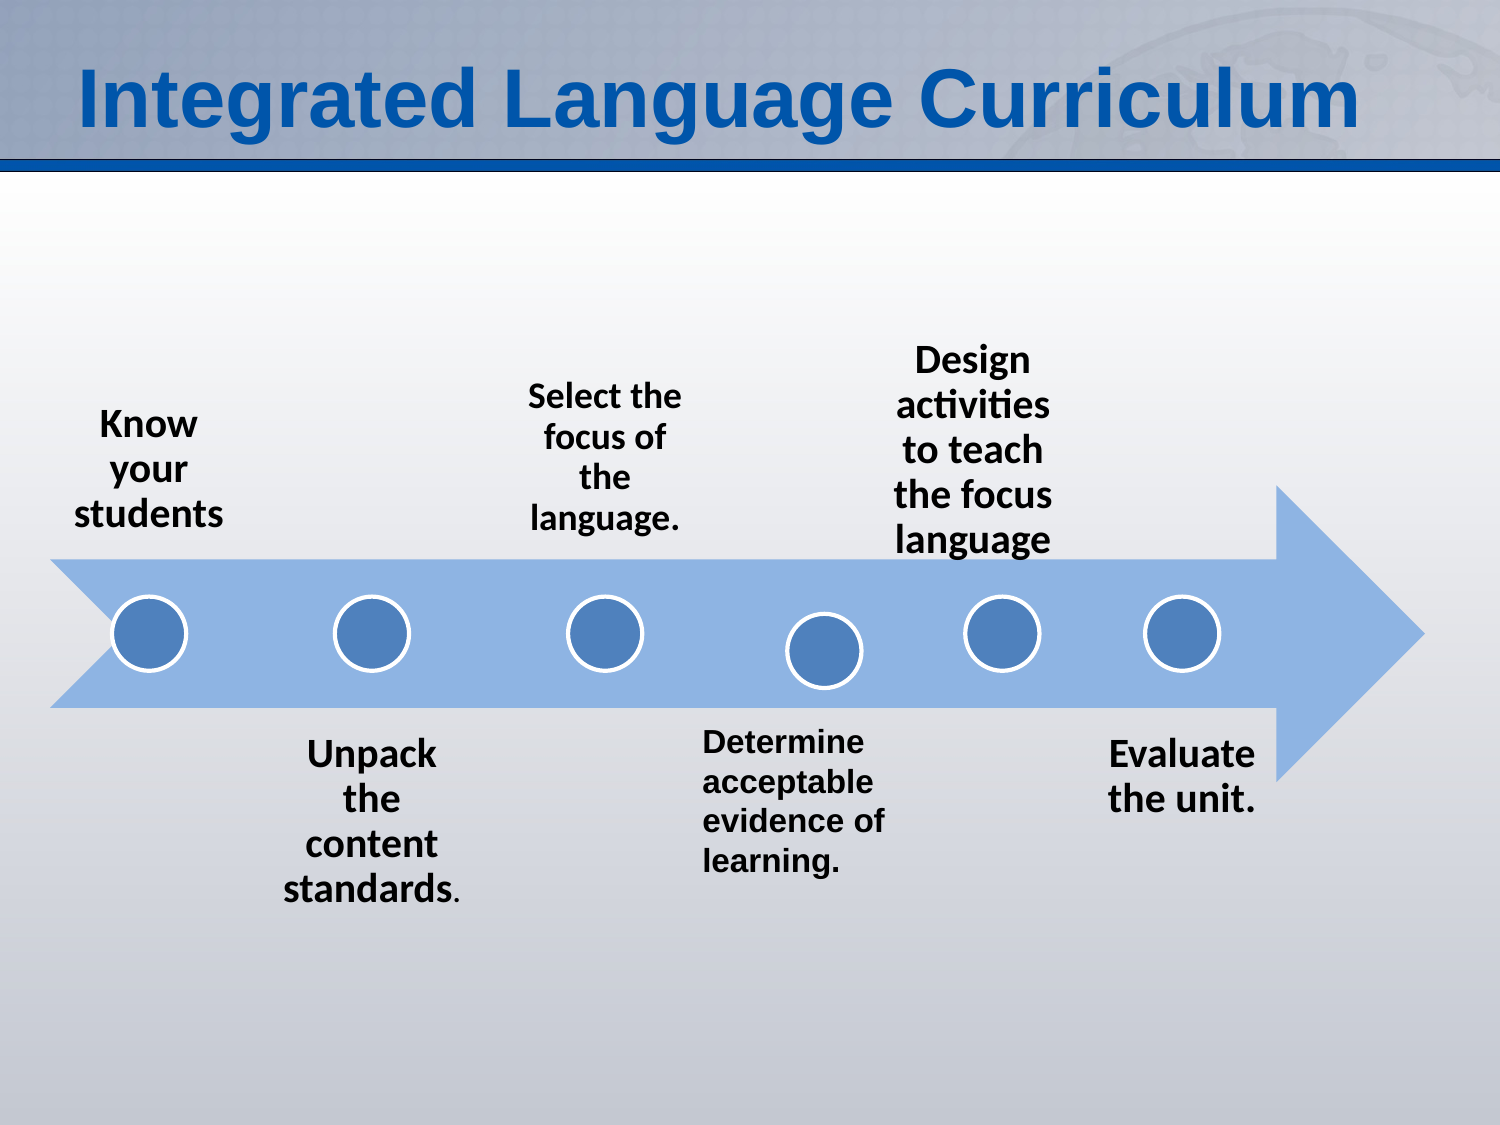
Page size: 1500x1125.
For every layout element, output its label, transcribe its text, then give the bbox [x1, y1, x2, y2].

picture [0, 0, 1500, 1125]
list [49, 262, 1426, 1006]
title Integrated Language Curriculum [62, 0, 1413, 188]
